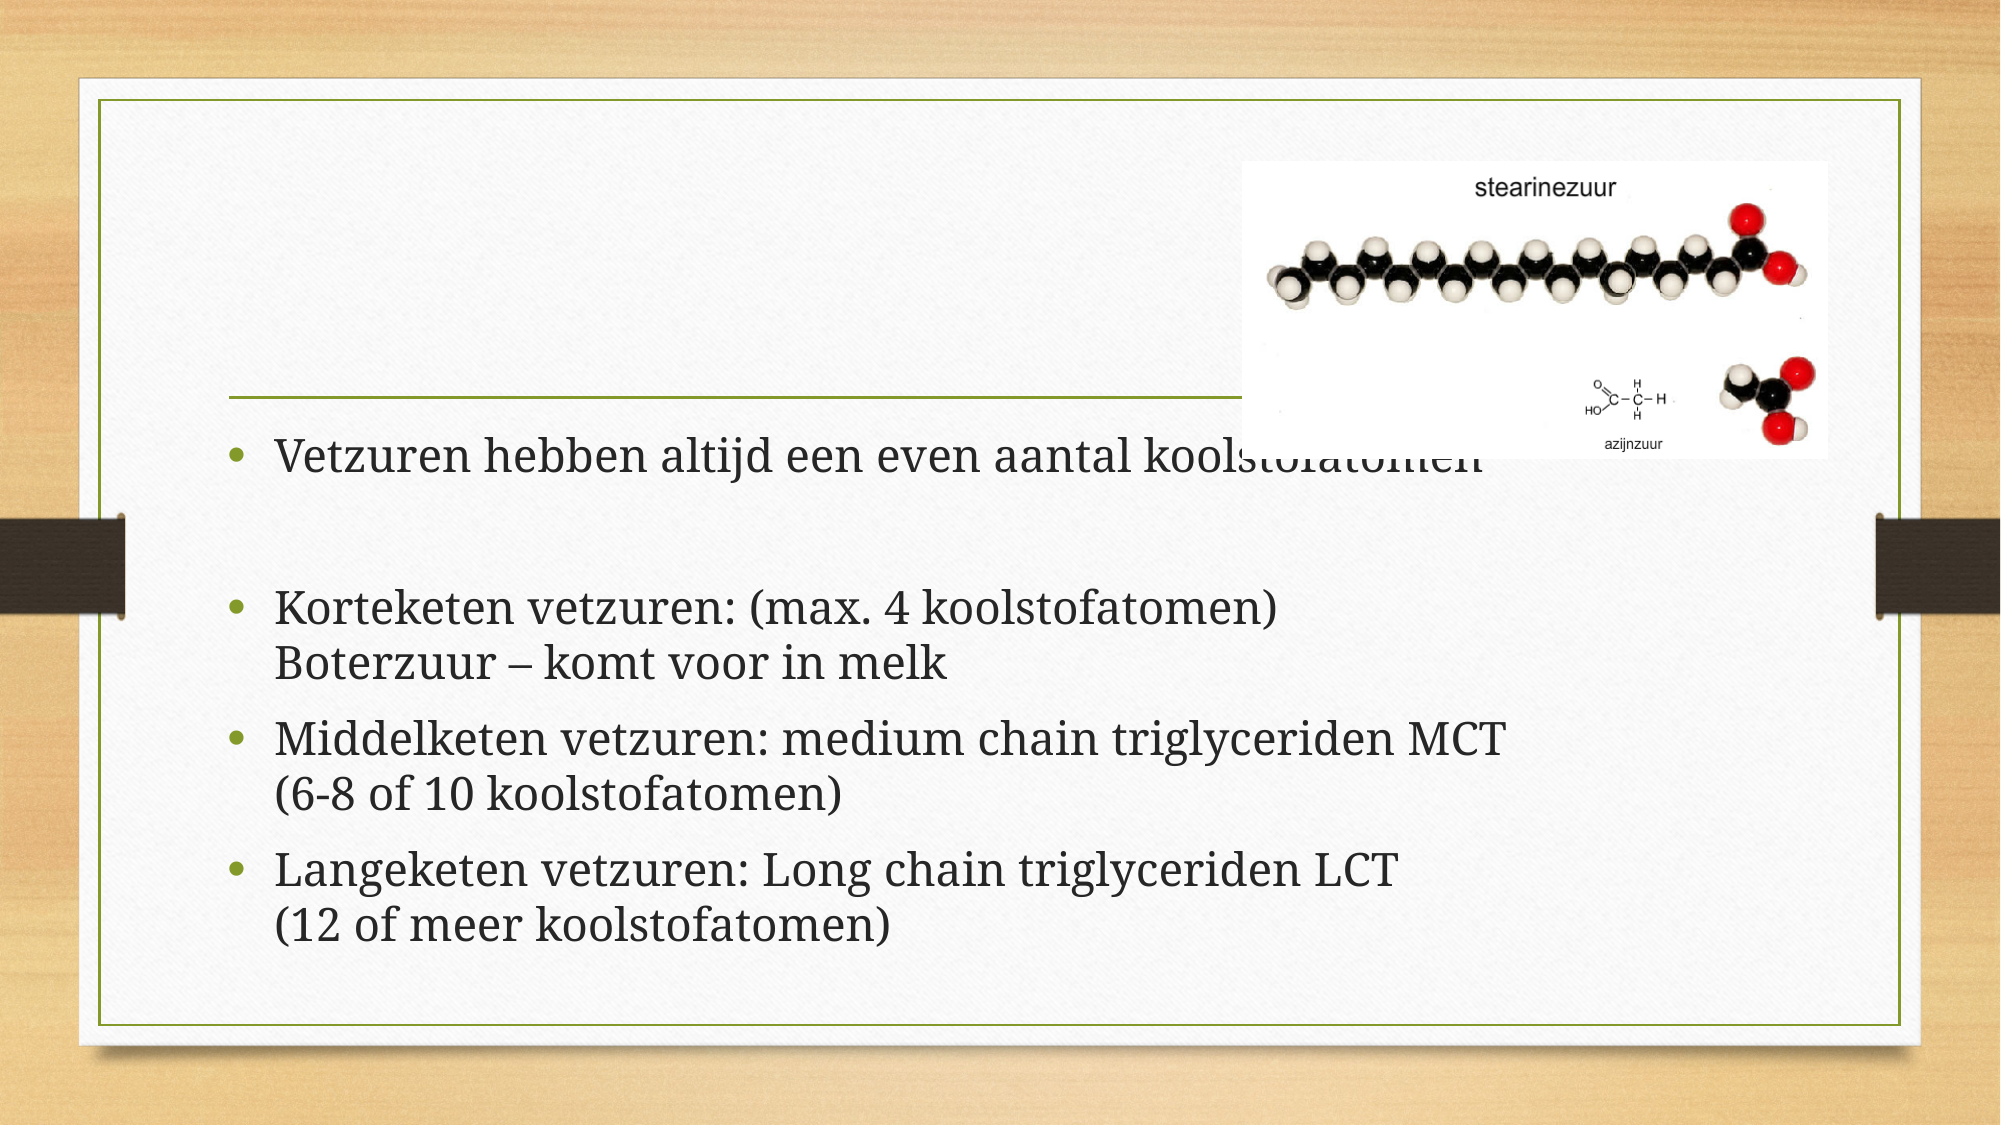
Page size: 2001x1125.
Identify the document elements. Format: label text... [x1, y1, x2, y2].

picture [0, 0, 2001, 1125]
list Vetzuren hebben altijd een even aantal koolstofatomen Korteketen vetzuren: (max. 4 koolstofatomen) Boterzuur – komt voor in melk Middelketen vetzuren: medium chain triglyceriden MCT (6-8 of 10 koolstofatomen) Langeketen vetzuren: Long chain triglyceriden LCT (12 of meer koolstofatomen) [212, 419, 1788, 964]
